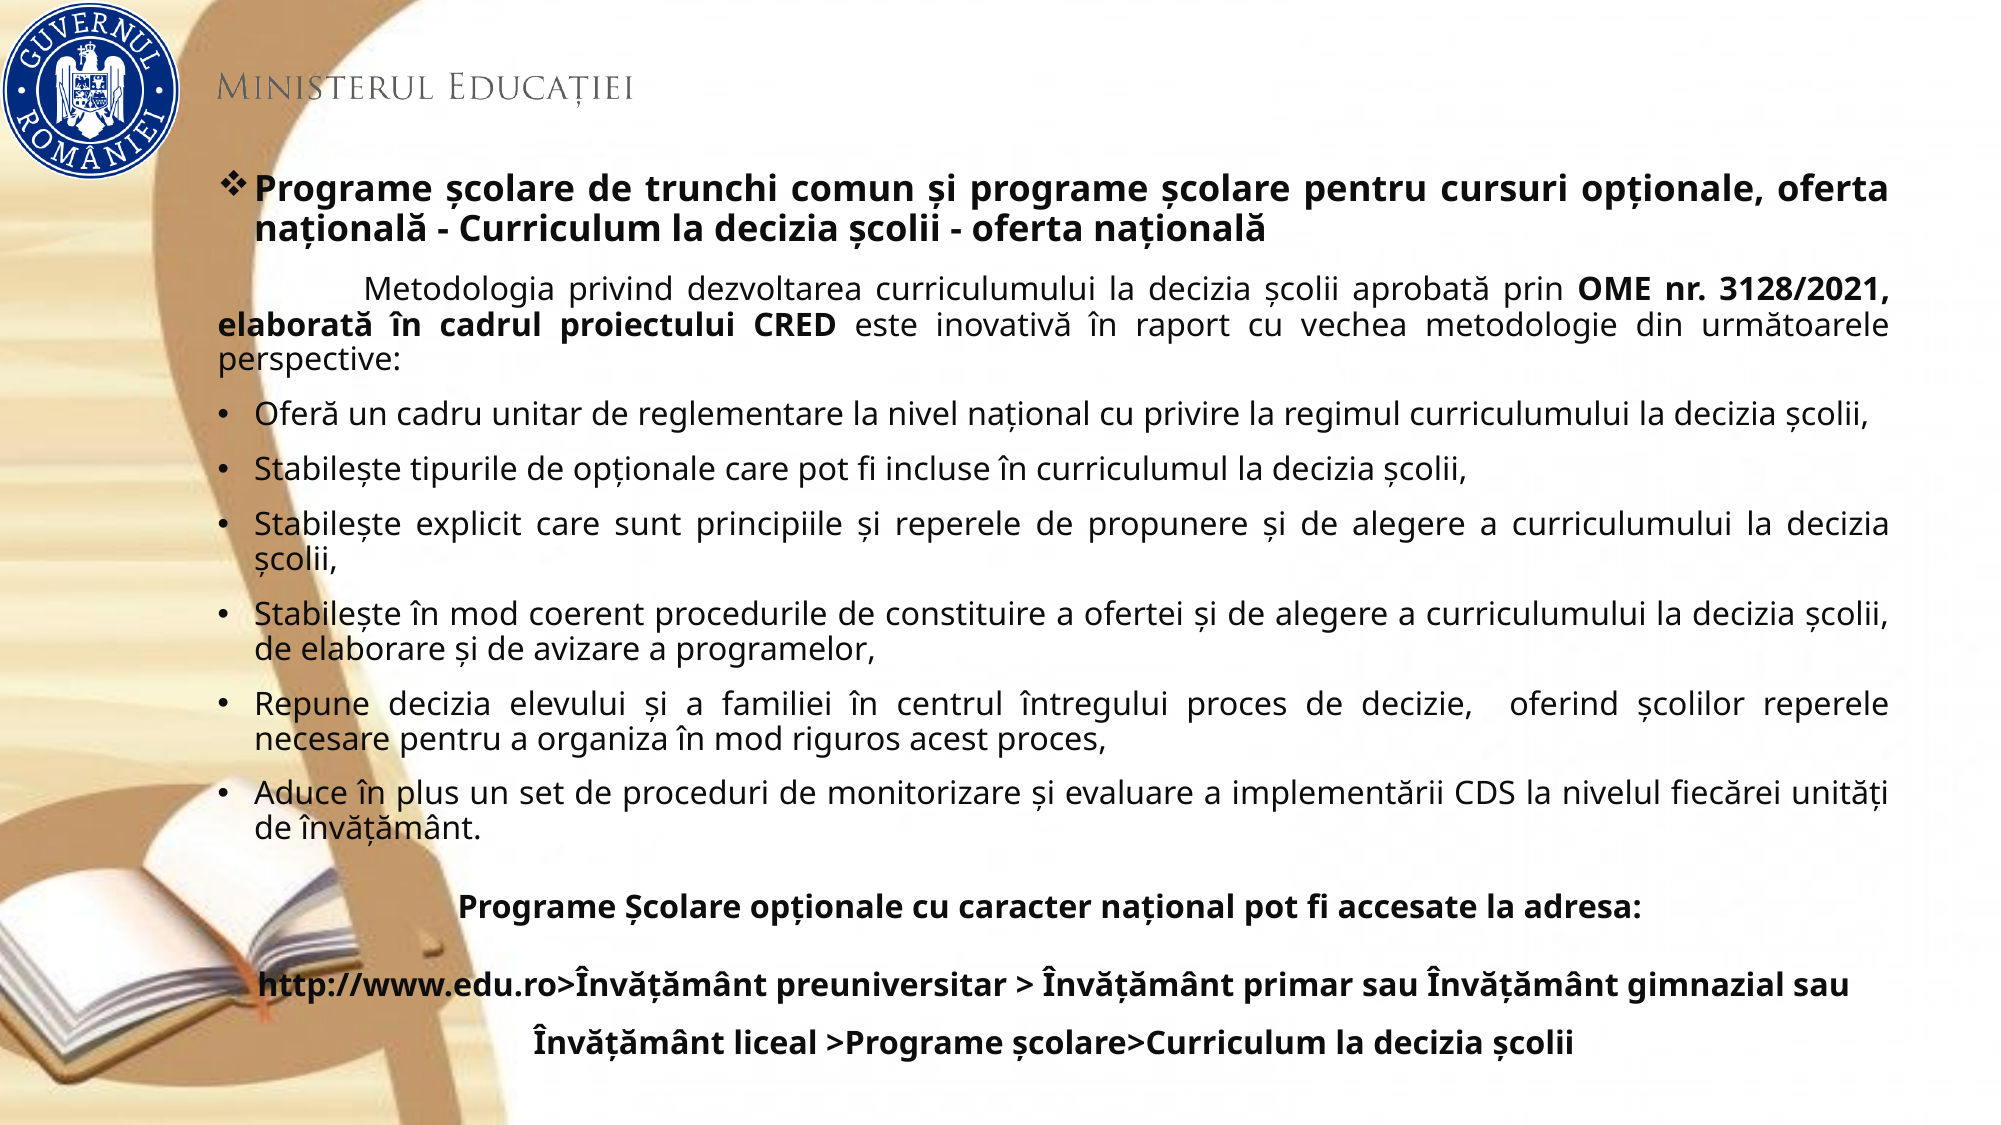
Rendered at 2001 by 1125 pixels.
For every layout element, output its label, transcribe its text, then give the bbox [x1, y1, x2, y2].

list Programe școlare de trunchi comun și programe școlare pentru cursuri opționale, oferta națională - Curriculum la decizia școlii - oferta națională Metodologia privind dezvoltarea curriculumului la decizia școlii aprobată prin OME nr. 3128/2021, elaborată în cadrul proiectului CRED este inovativă în raport cu vechea metodologie din următoarele perspective: Oferă un cadru unitar de reglementare la nivel național cu privire la regimul curriculumului la decizia școlii, Stabilește tipurile de opționale care pot fi incluse în curriculumul la decizia școlii, Stabilește explicit care sunt principiile și reperele de propunere și de alegere a curriculumului la decizia școlii, Stabilește în mod coerent procedurile de constituire a ofertei și de alegere a curriculumului la decizia școlii, de elaborare și de avizare a programelor, Repune decizia elevului și a familiei în centrul întregului proces de decizie, oferind școlilor reperele necesare pentru a organiza în mod riguros acest proces, Aduce în plus un set de proceduri de monitorizare și evaluare a implementării CDS la nivelul fiecărei unități de învățământ. Programe Școlare opționale cu caracter național pot fi accesate la adresa: http://www.edu.ro>Învățământ preuniversitar > Învățământ primar sau Învățământ gimnazial sau Învățământ liceal >Programe școlare>Curriculum la decizia școlii [202, 162, 1906, 1081]
picture [0, 0, 2001, 1125]
